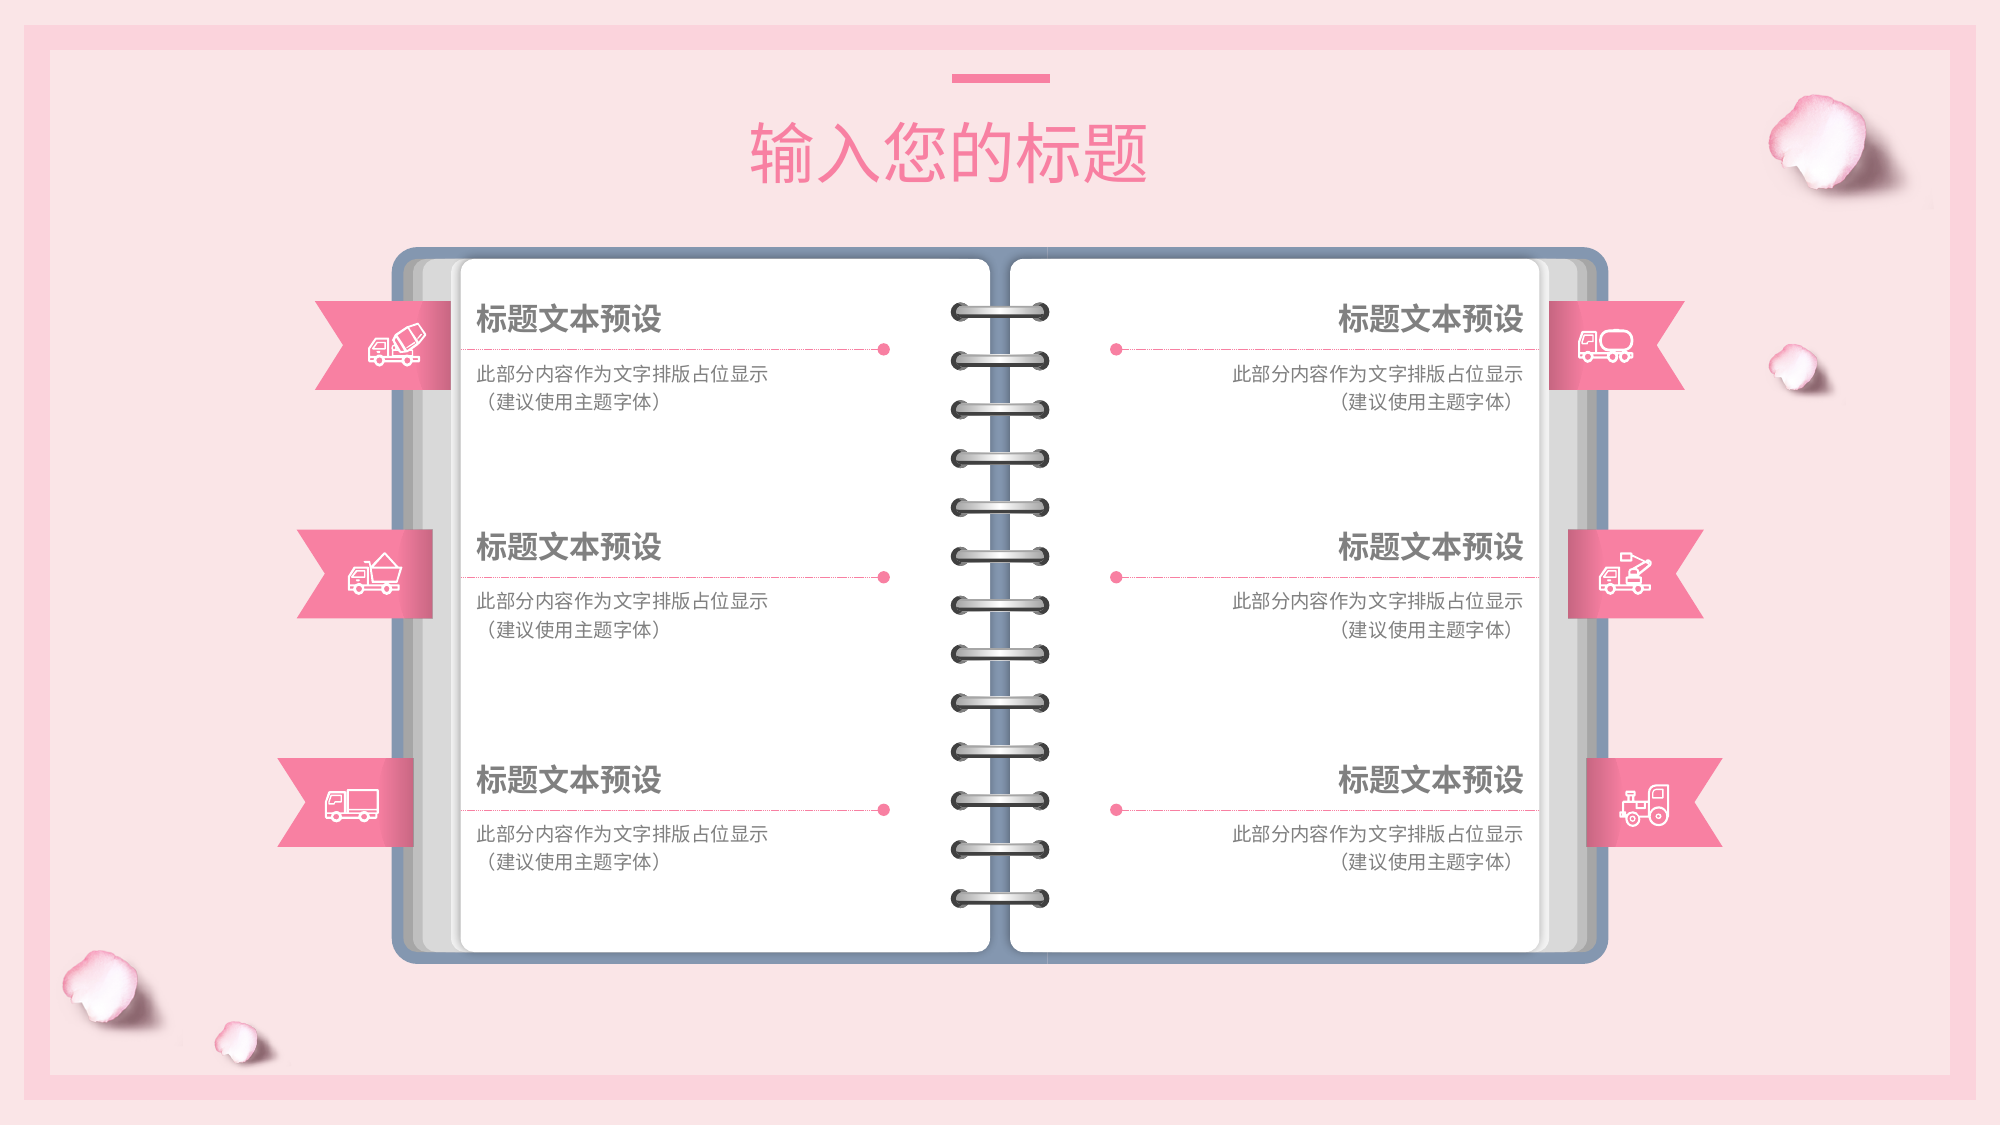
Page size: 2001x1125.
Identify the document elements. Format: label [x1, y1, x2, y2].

picture [54, 656, 700, 1073]
text_box [277, 247, 1723, 964]
picture [1633, 93, 1934, 452]
